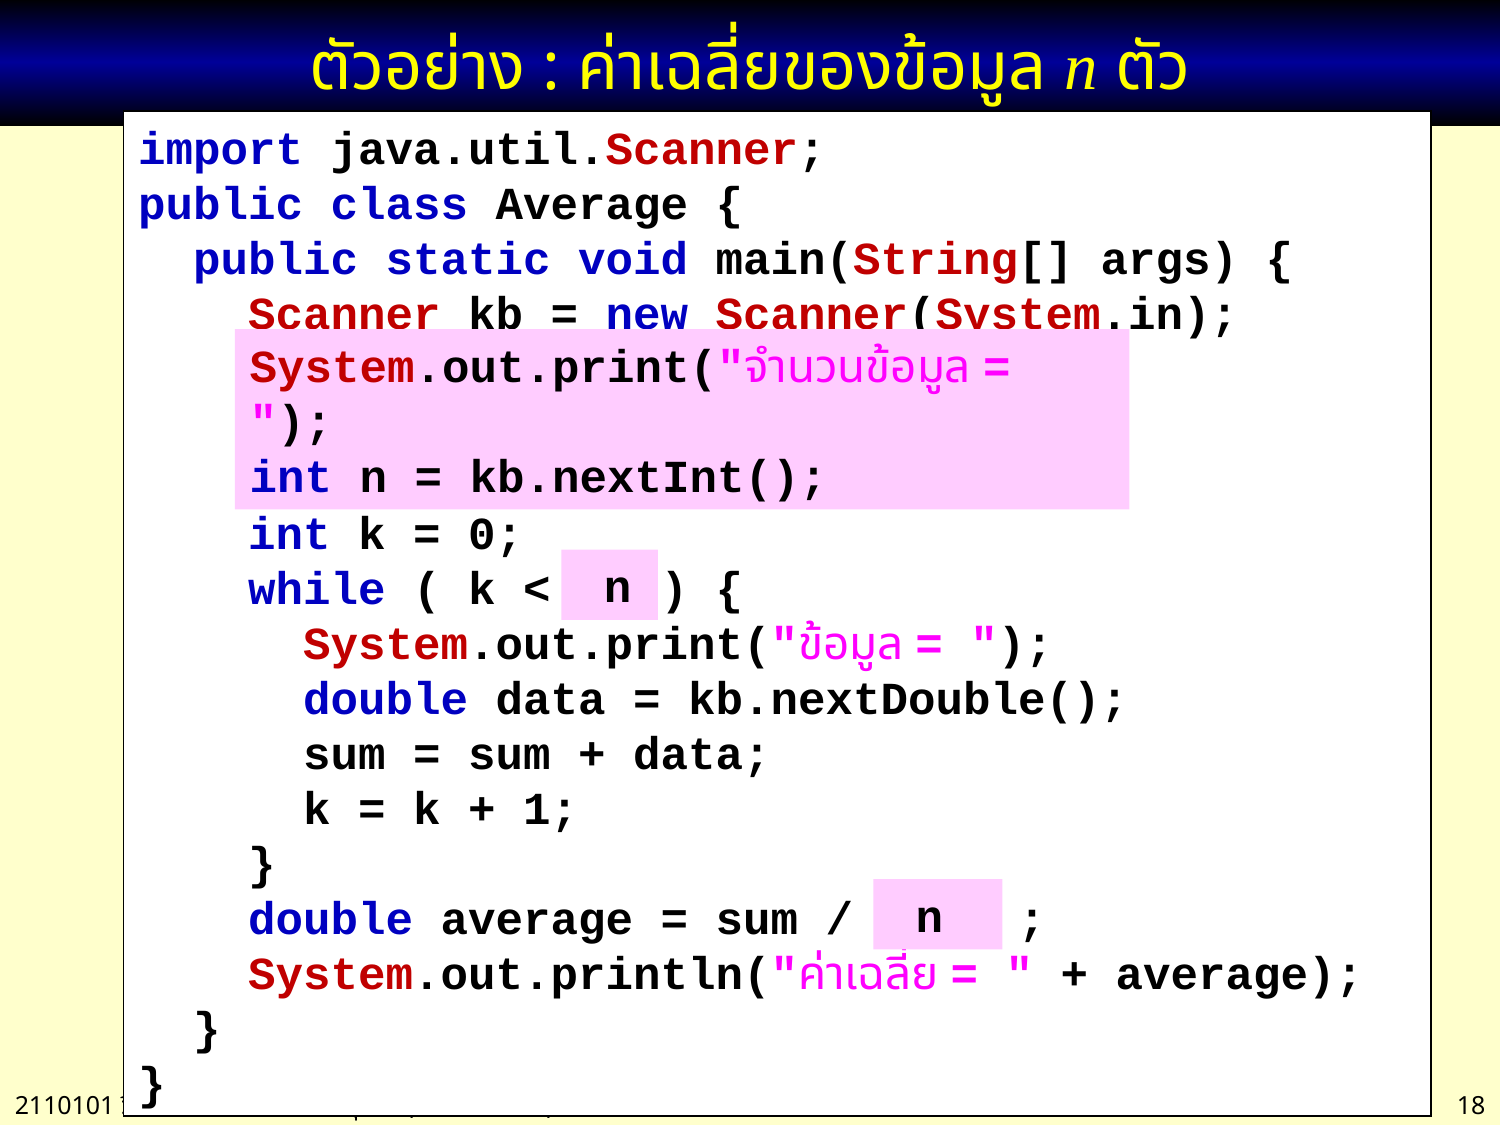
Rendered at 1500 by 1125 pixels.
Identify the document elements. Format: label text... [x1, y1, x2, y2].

title ตัวอย่าง : ค่าเฉลี่ยของข้อมูล n ตัว [0, 0, 1500, 126]
text_box import java.util.Scanner; public class Average { public static void main(String[] args) { Scanner kb = new Scanner(System.in); double sum = 0; int k = 0; while ( k < 10 ) { System.out.print("ข้อมูล = "); double data = kb.nextDouble(); sum = sum + data; k = k + 1; } double average = sum / 10.0 ; System.out.println("ค่าเฉลี่ย = " + average); } } [123, 110, 1432, 1116]
text_box System.out.print("จำนวนข้อมูล = "); int n = kb.nextInt(); [234, 329, 1130, 510]
text_box n [561, 549, 658, 620]
text_box n [873, 879, 1003, 950]
